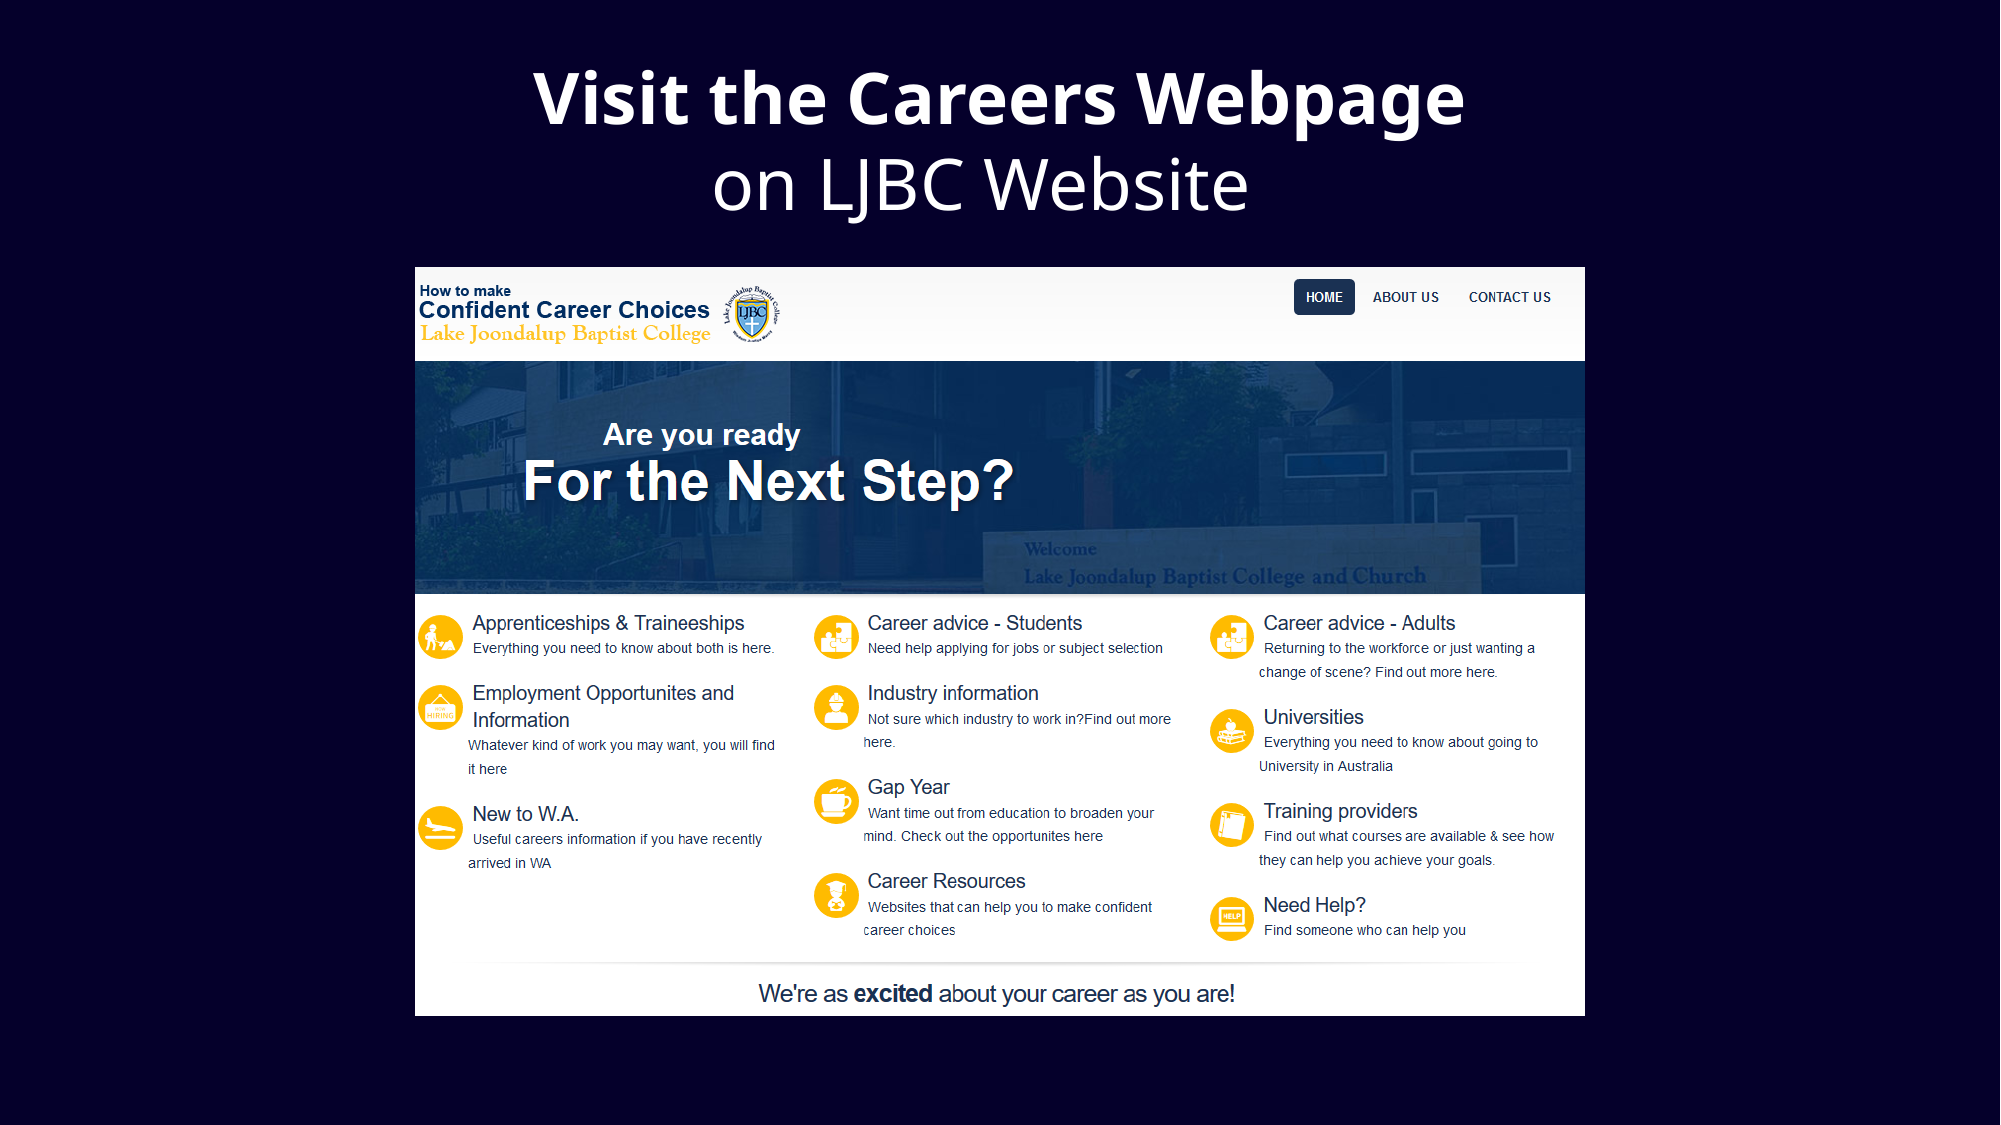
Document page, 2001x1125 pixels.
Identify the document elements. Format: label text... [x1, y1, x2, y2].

picture [414, 266, 1585, 1016]
title Visit the Careers Webpage on LJBC Website [99, 45, 1900, 233]
